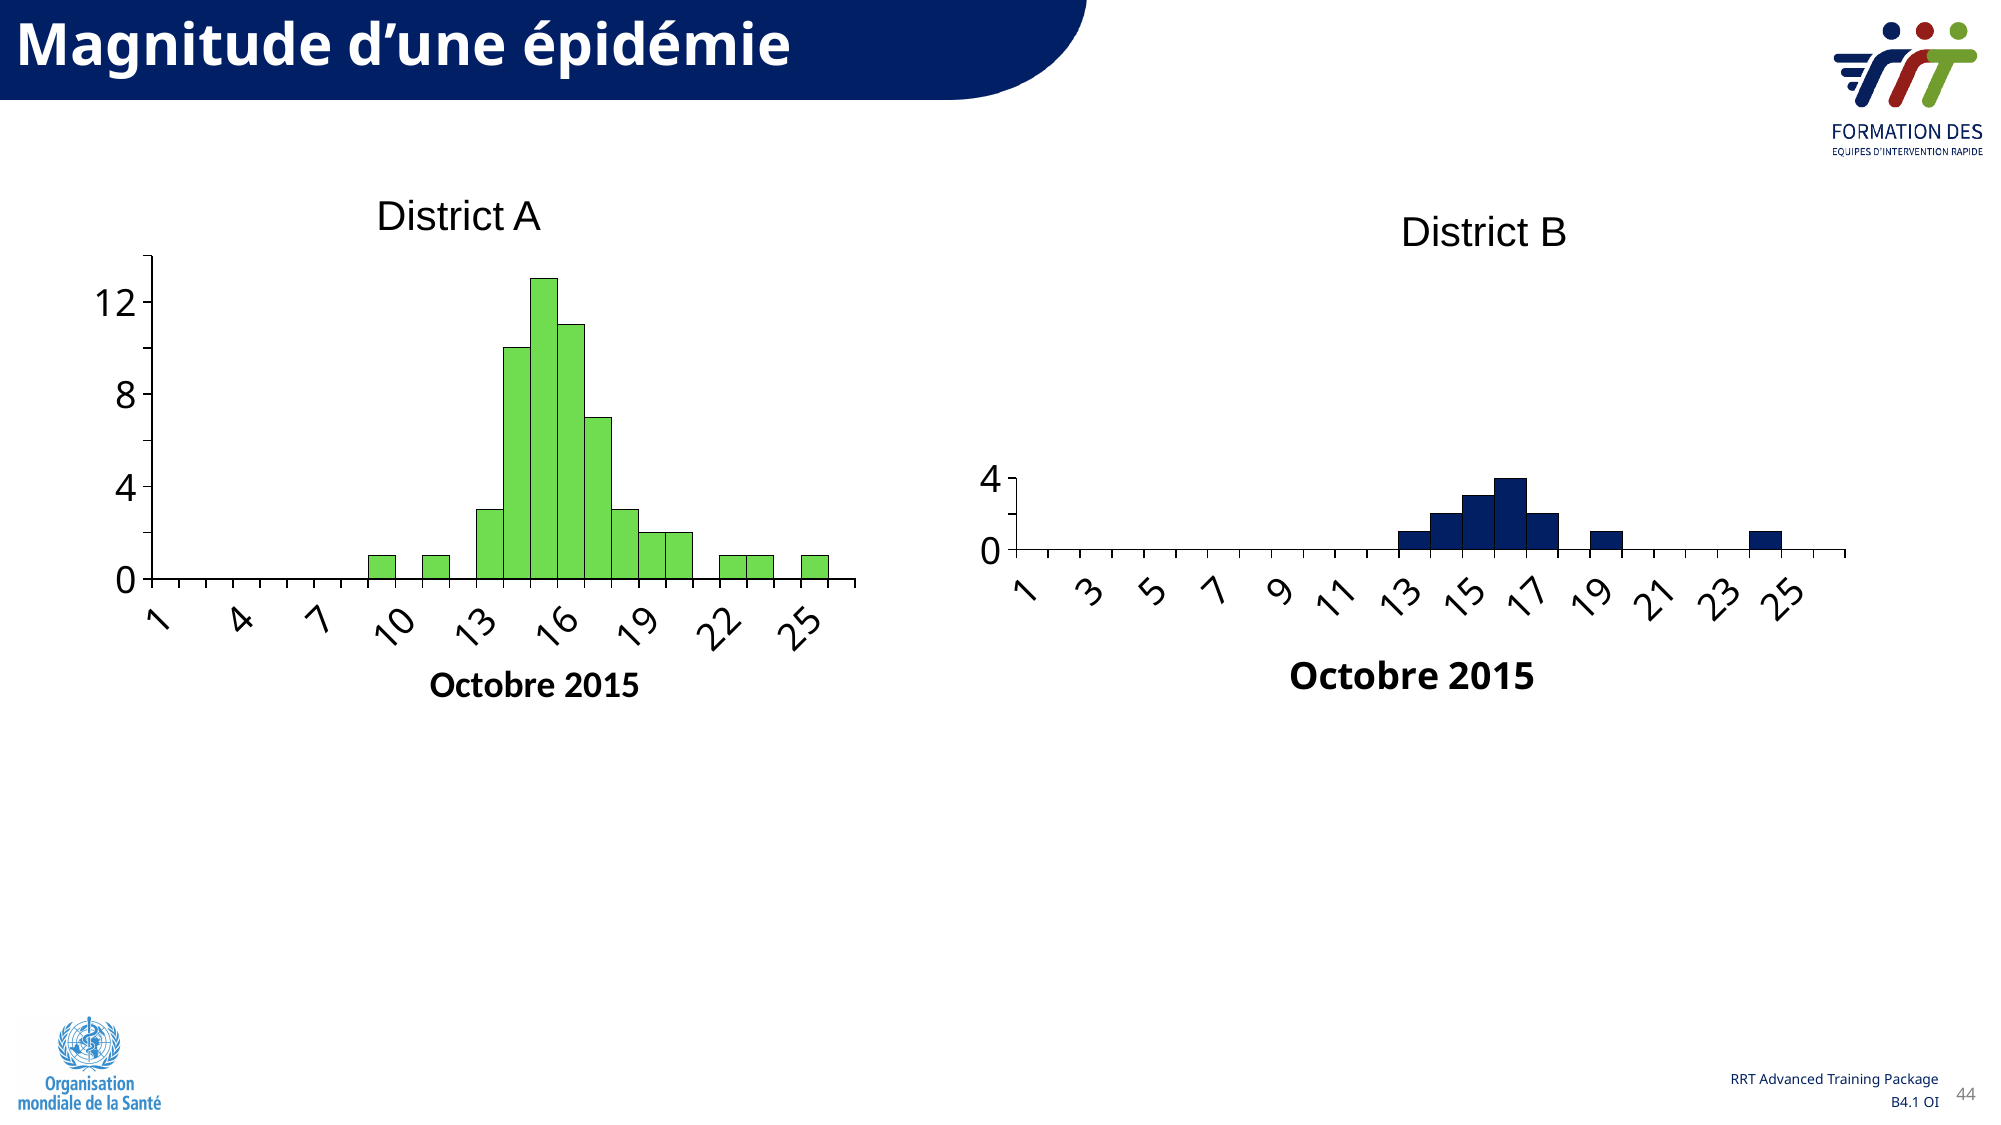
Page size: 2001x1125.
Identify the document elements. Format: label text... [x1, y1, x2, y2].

text_box Octobre 2015 [380, 670, 691, 713]
picture [17, 1015, 162, 1111]
chart [77, 246, 872, 670]
picture [0, 88, 1087, 100]
text_box Magnitude d’une épidémie [0, 0, 1668, 88]
text_box District A [352, 181, 566, 246]
chart [961, 446, 1864, 737]
text_box District B [1378, 197, 1591, 262]
picture [1832, 21, 1983, 157]
